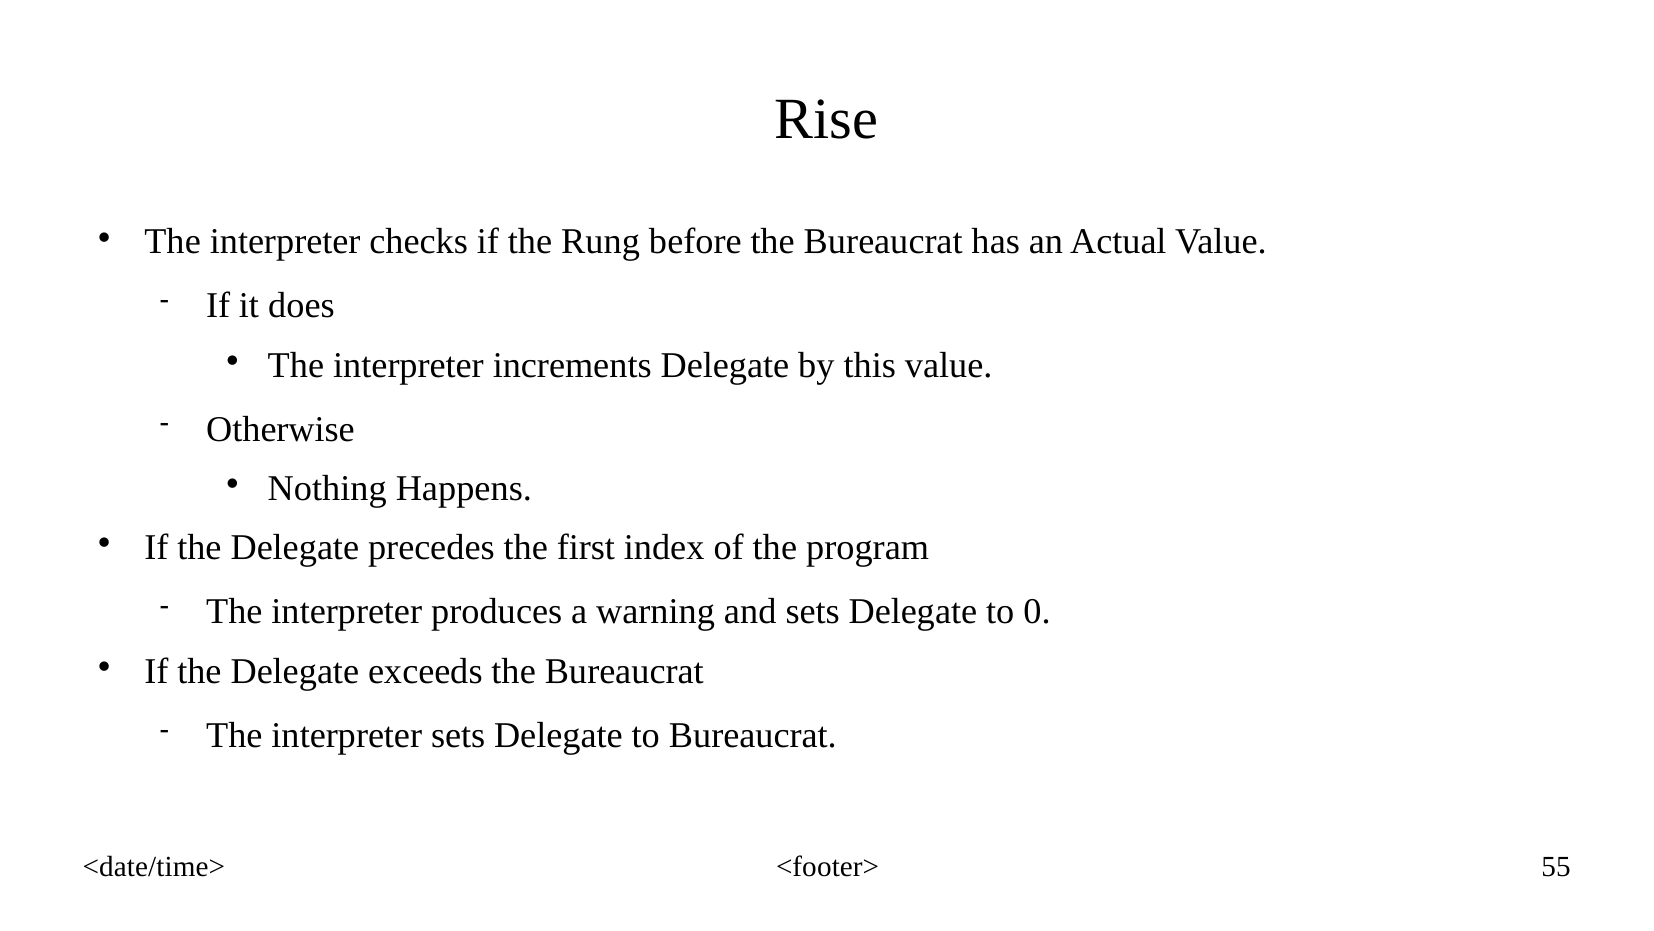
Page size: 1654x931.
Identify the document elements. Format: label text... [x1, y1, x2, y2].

text_box The interpreter checks if the Rung before the Bureaucrat has an Actual Value. If it does The interpreter increments Delegate by this value. Otherwise Nothing Happens. If the Delegate precedes the first index of the program The interpreter produces a warning and sets Delegate to 0. If the Delegate exceeds the Bureaucrat The interpreter sets Delegate to Bureaucrat. [82, 217, 1571, 757]
text_box Rise [82, 37, 1571, 193]
